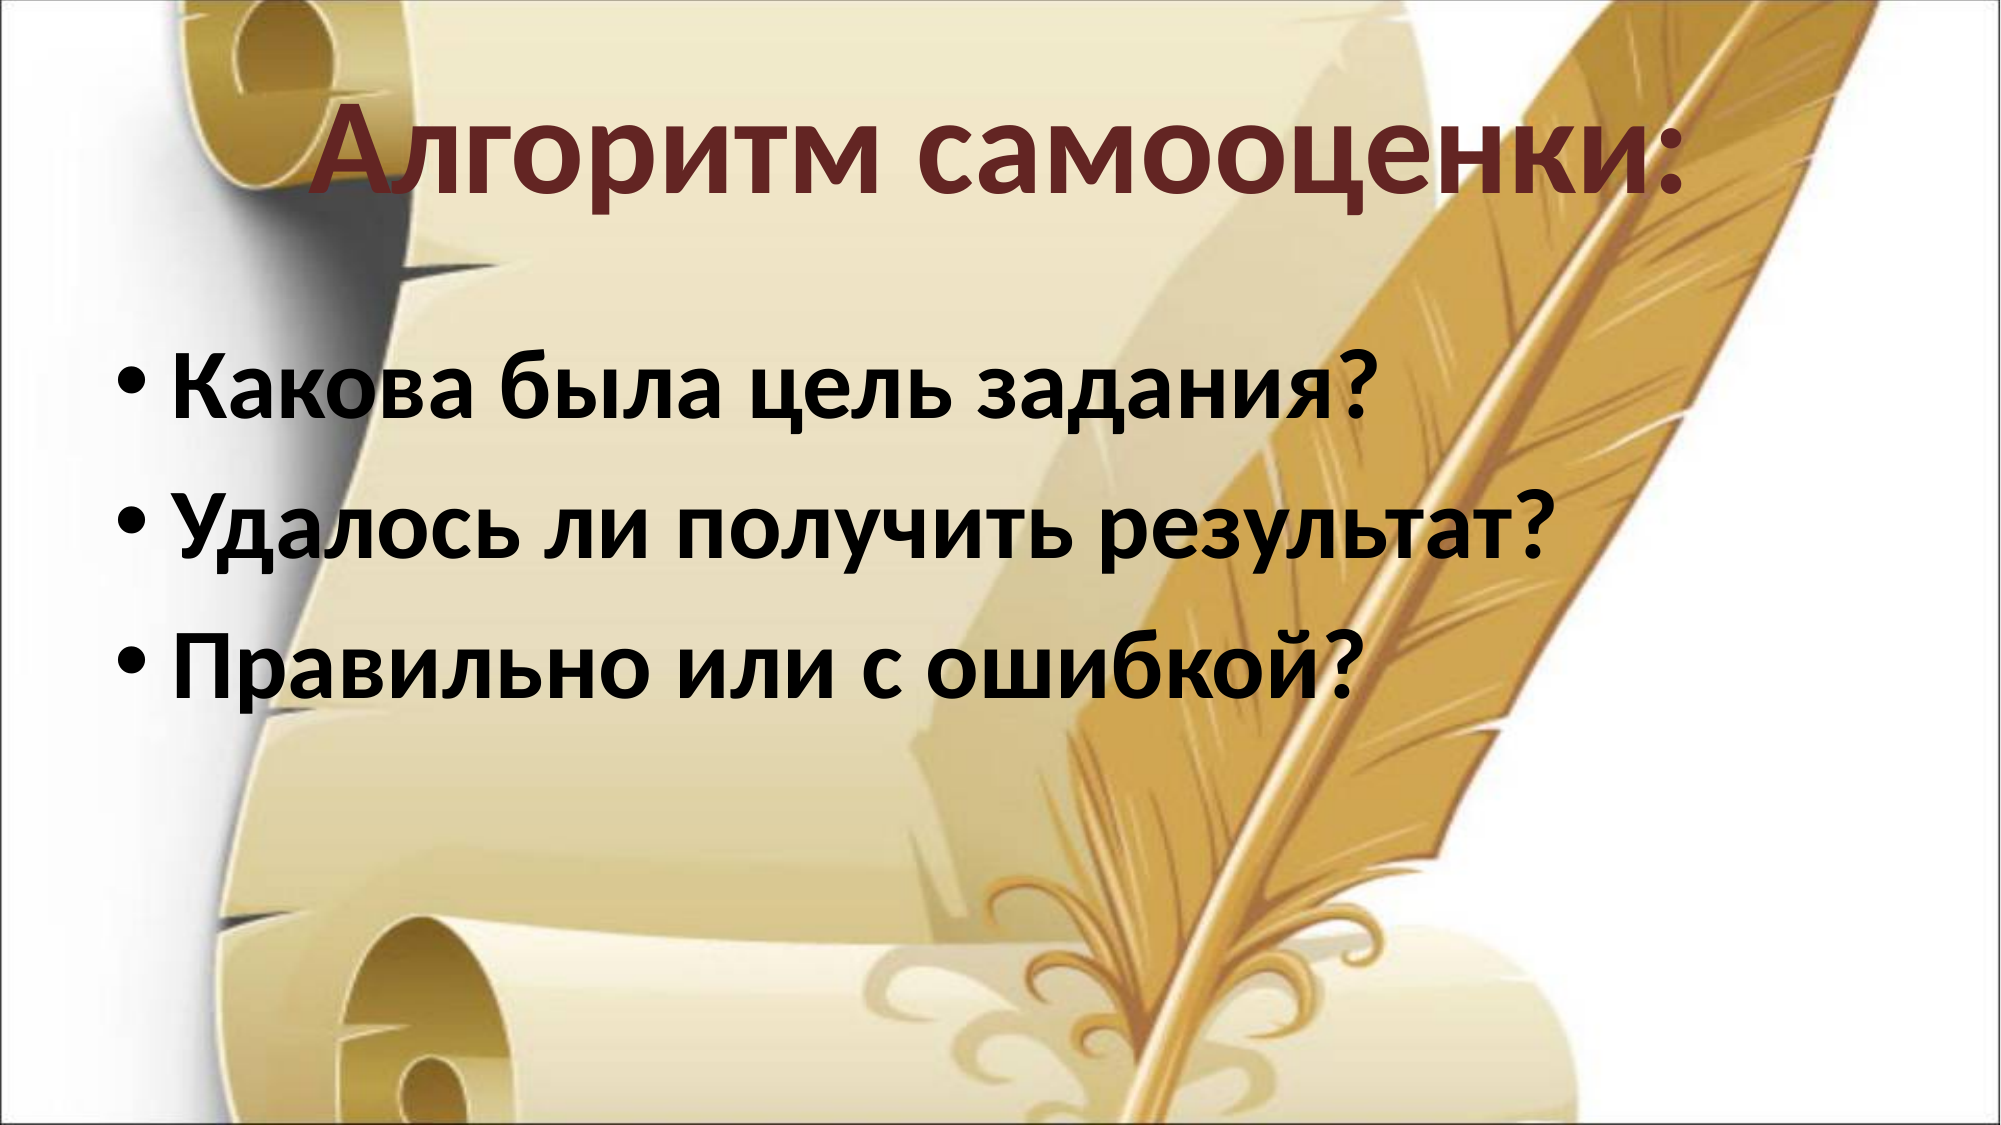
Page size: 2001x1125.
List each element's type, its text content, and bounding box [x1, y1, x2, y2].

picture [0, 0, 2001, 1125]
list Какова была цель задания? Удалось ли получить результат? Правильно или с ошибкой? [99, 311, 1900, 1054]
title Алгоритм самооценки: [99, 45, 1900, 233]
